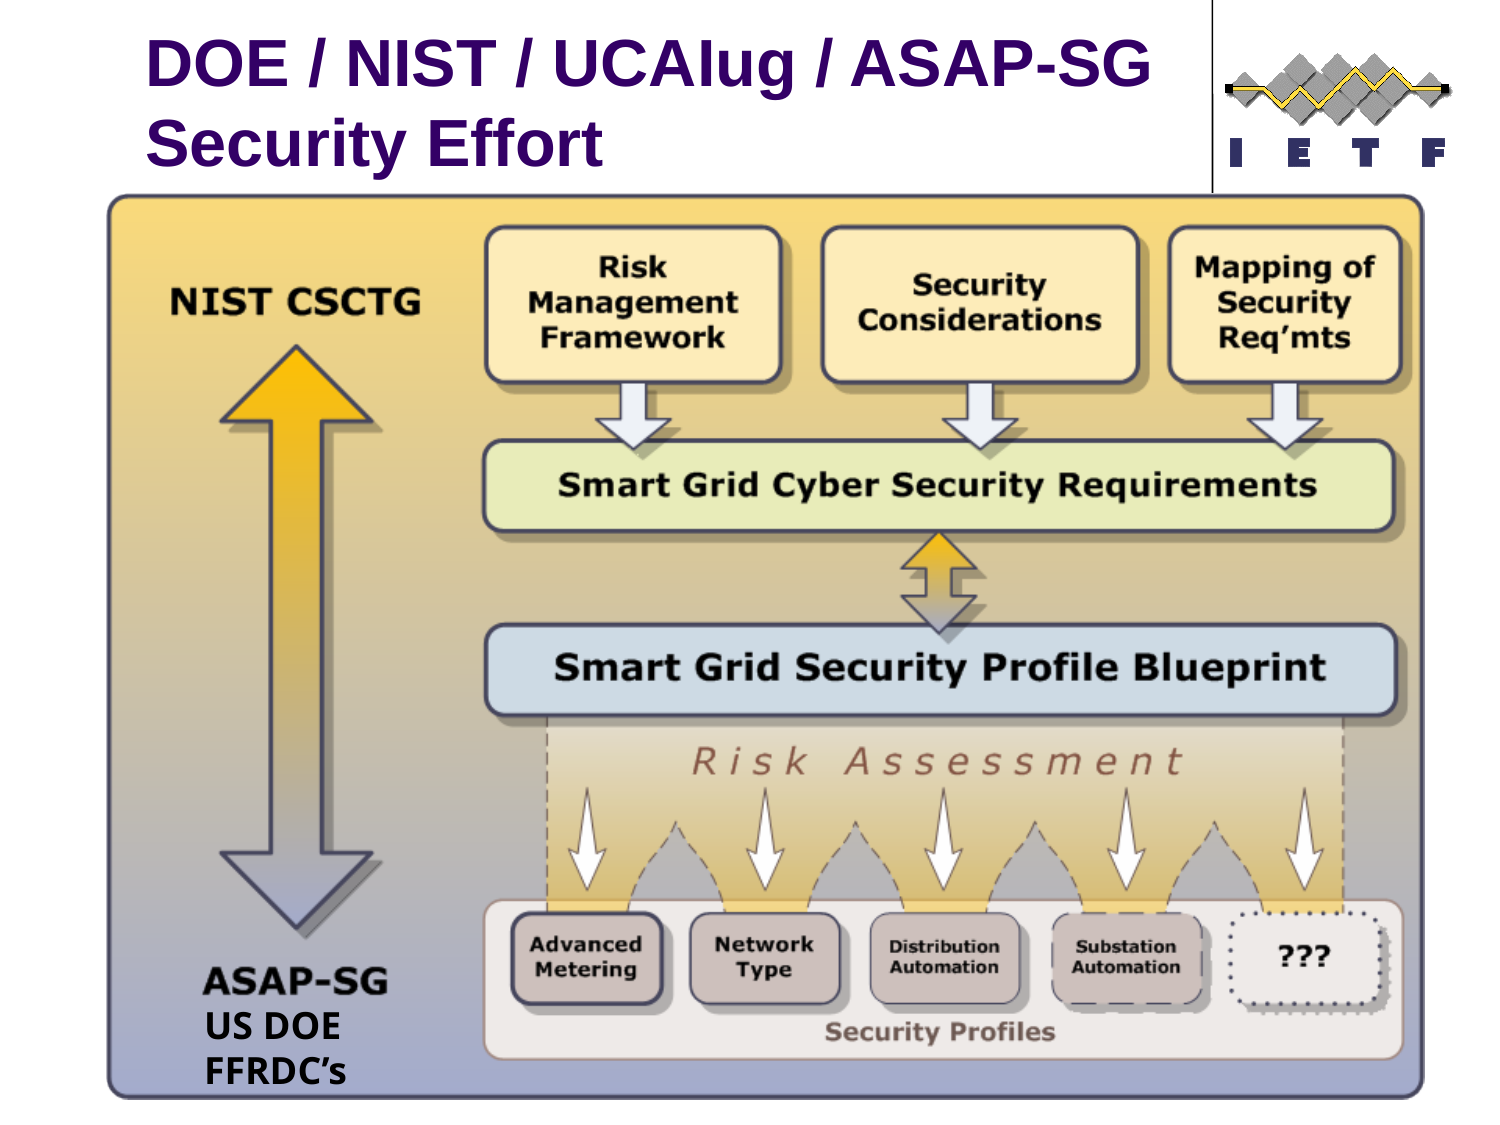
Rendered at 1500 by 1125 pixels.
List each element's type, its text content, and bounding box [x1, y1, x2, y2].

picture [105, 193, 1426, 1101]
picture [1212, 37, 1463, 181]
title DOE / NIST / UCAIug / ASAP-SG Security Effort [129, 49, 1426, 188]
